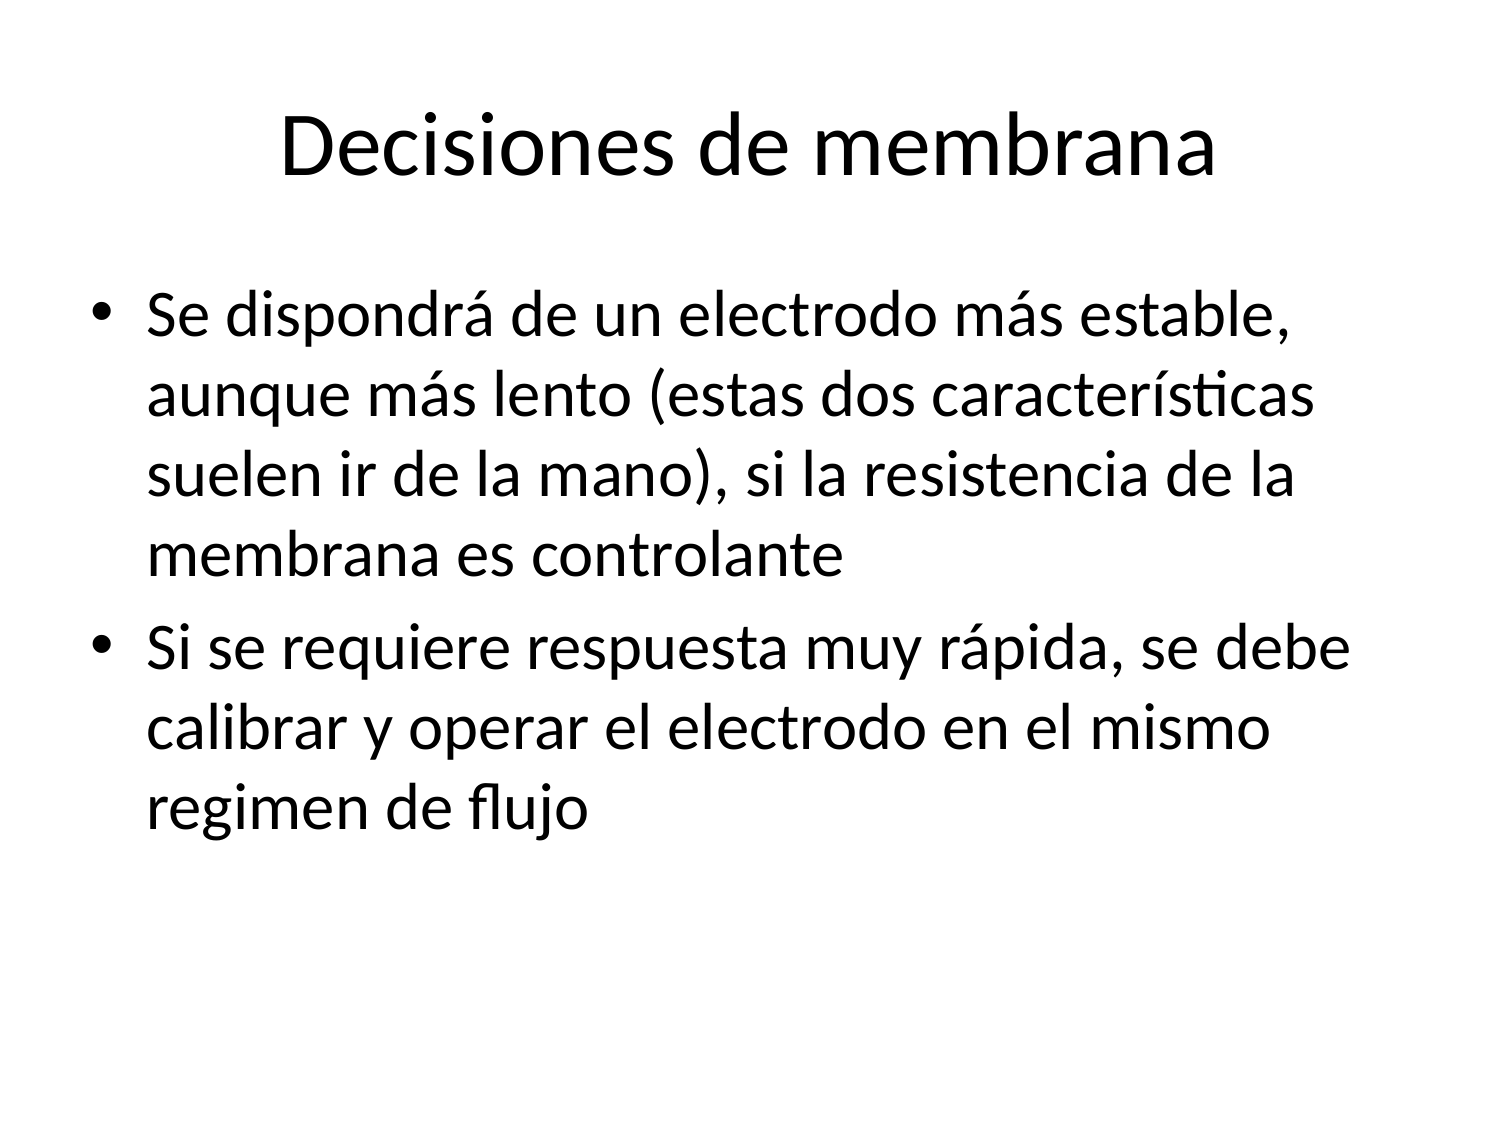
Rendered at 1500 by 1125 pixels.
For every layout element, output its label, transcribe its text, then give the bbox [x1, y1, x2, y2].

list Se dispondrá de un electrodo más estable, aunque más lento (estas dos características suelen ir de la mano), si la resistencia de la membrana es controlante Si se requiere respuesta muy rápida, se debe calibrar y operar el electrodo en el mismo regimen de flujo [75, 262, 1425, 1005]
title Decisiones de membrana [75, 45, 1425, 233]
